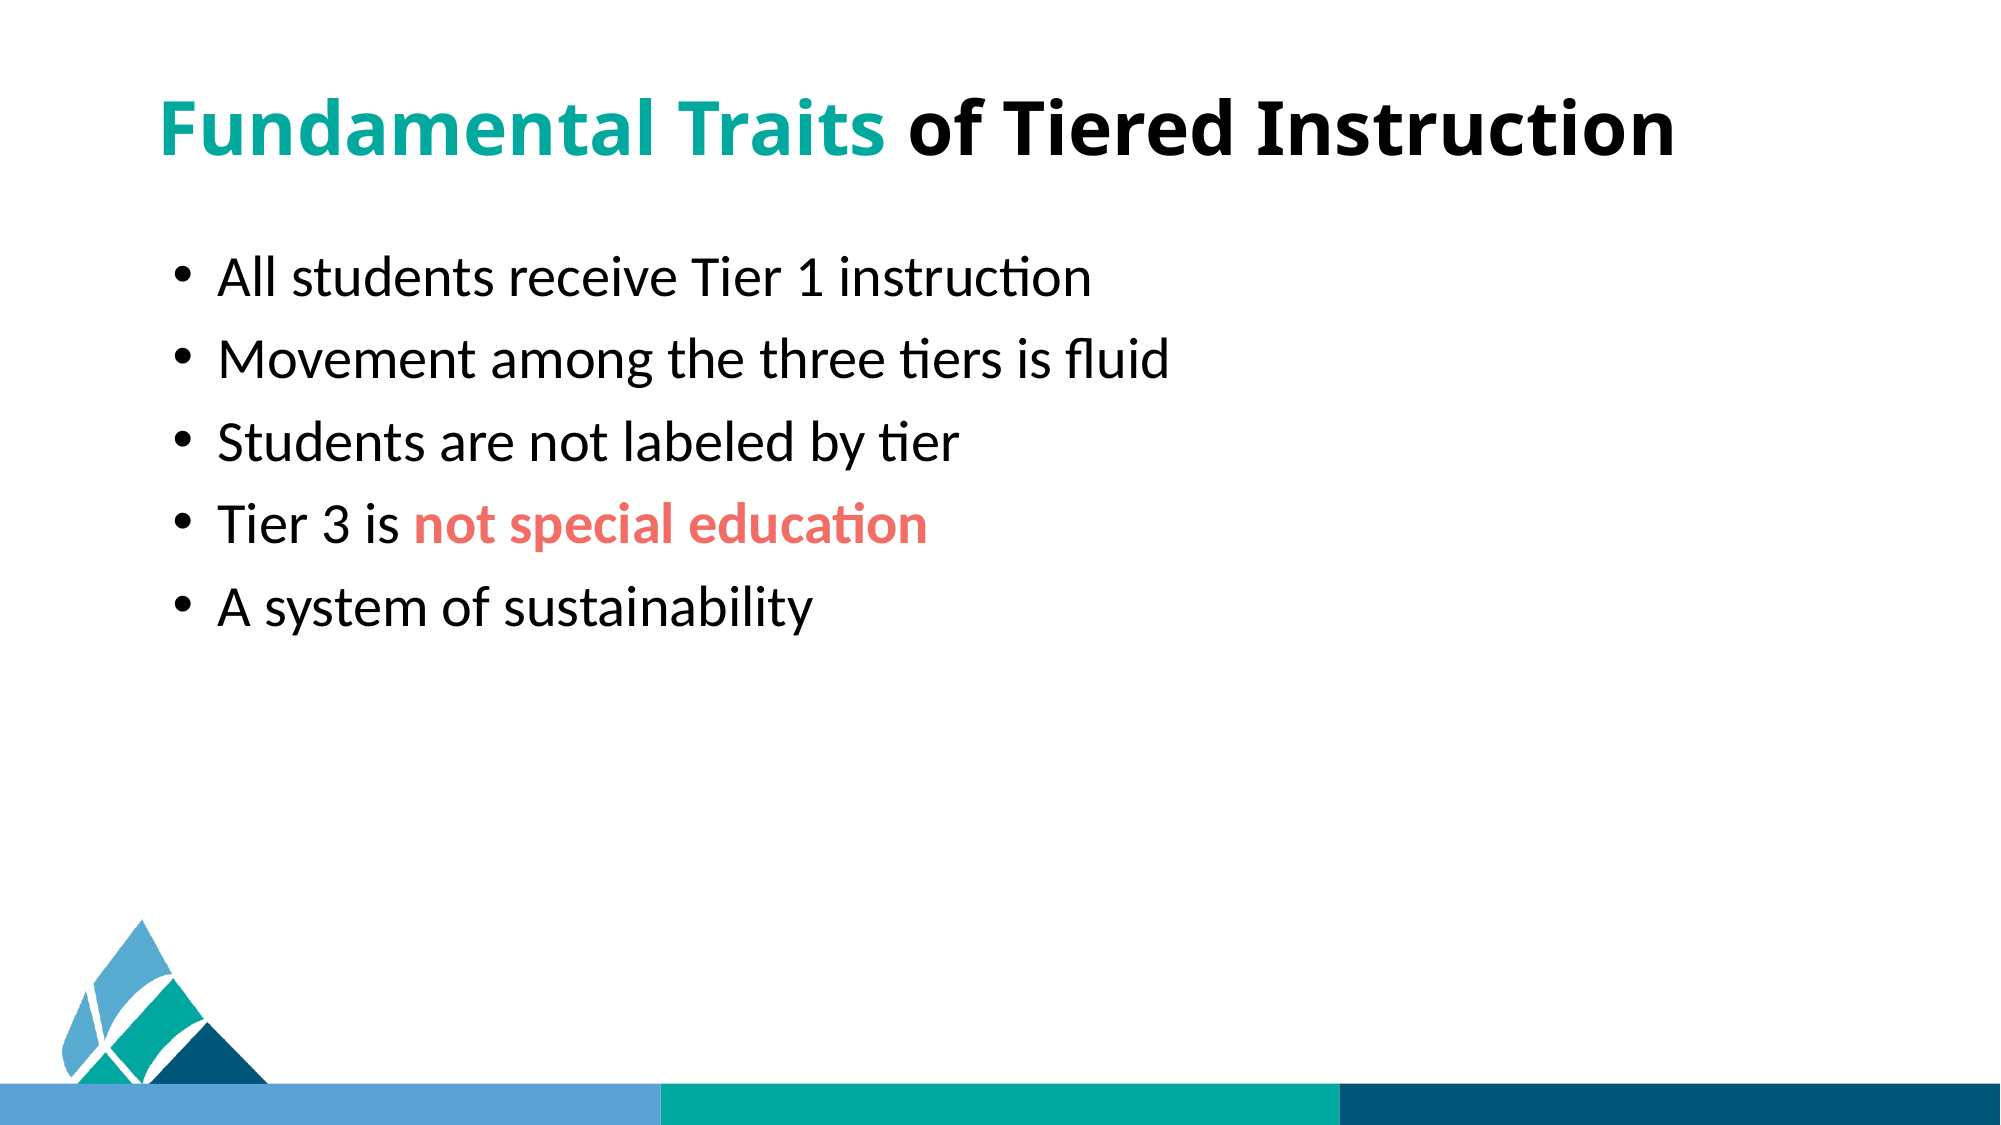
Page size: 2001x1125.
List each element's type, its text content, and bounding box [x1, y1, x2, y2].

title Fundamental Traits of Tiered Instruction [137, 59, 1863, 195]
picture [62, 919, 268, 1084]
list All students receive Tier 1 instruction Movement among the three tiers is fluid Students are not labeled by tier Tier 3 is not special education A system of sustainability [137, 217, 1863, 931]
